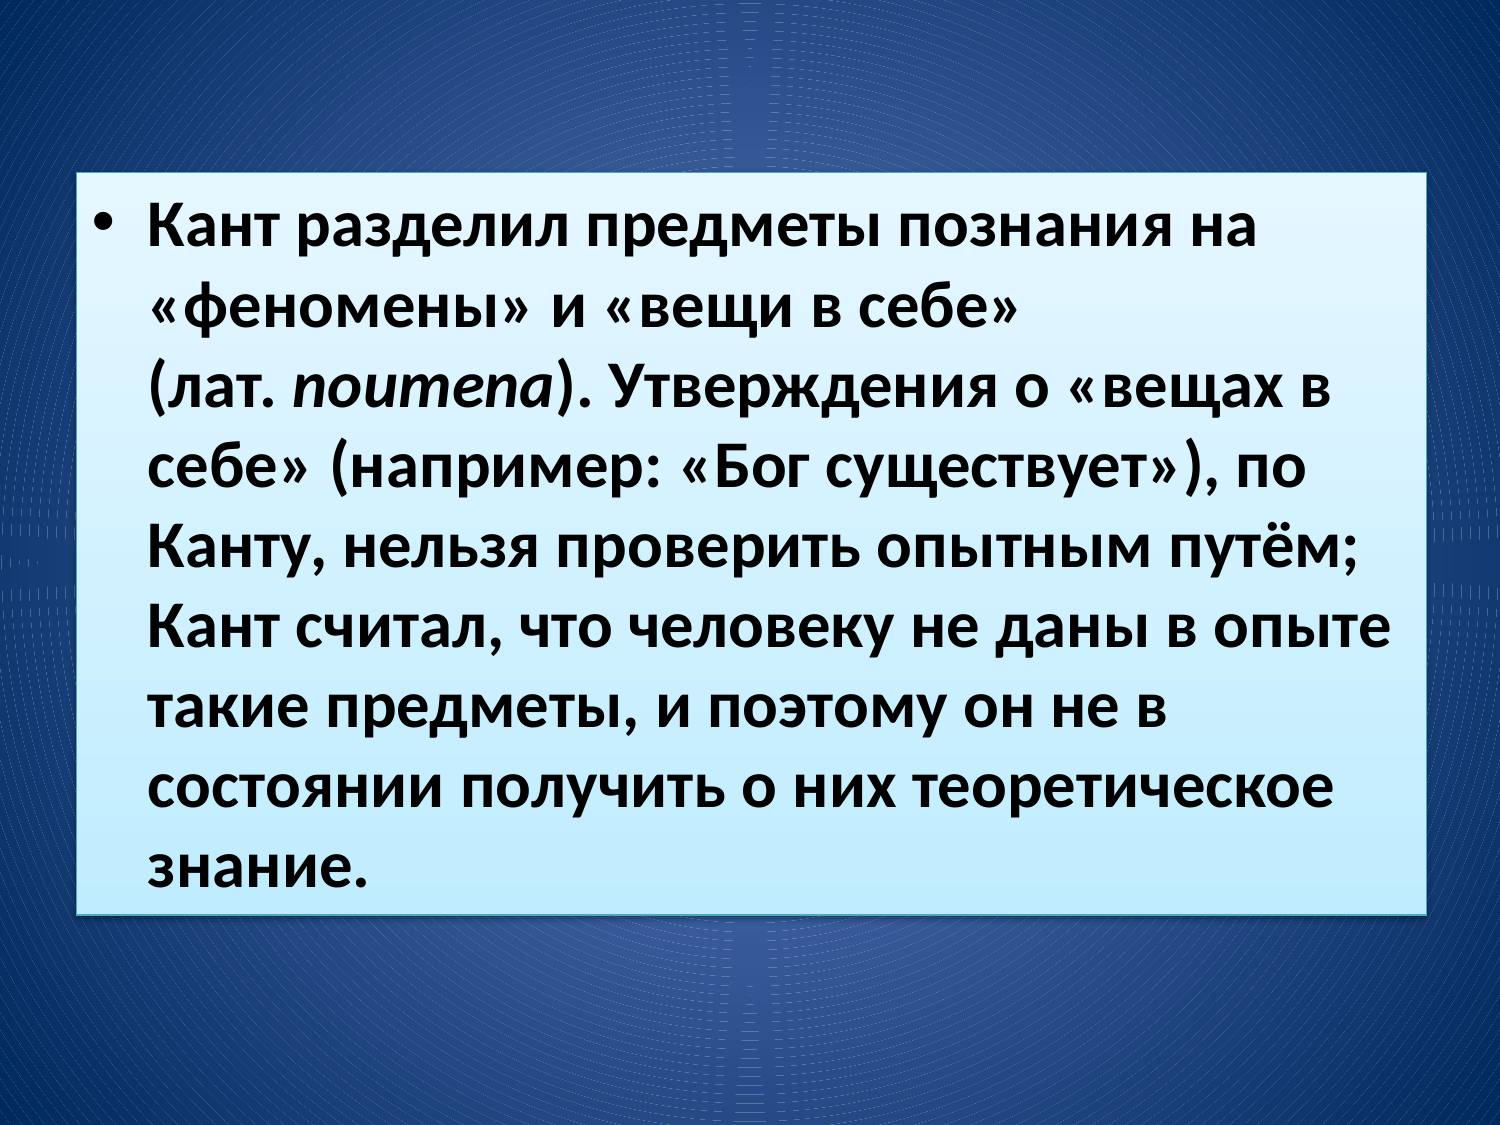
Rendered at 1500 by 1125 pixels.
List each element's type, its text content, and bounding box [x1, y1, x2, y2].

list Кант разделил предметы познания на «феномены» и «вещи в себе» (лат. noumena). Утверждения о «вещах в себе» (например: «Бог существует»), по Канту, нельзя проверить опытным путём; Кант считал, что человеку не даны в опыте такие предметы, и поэтому он не в состоянии получить о них теоретическое знание. [76, 172, 1427, 916]
